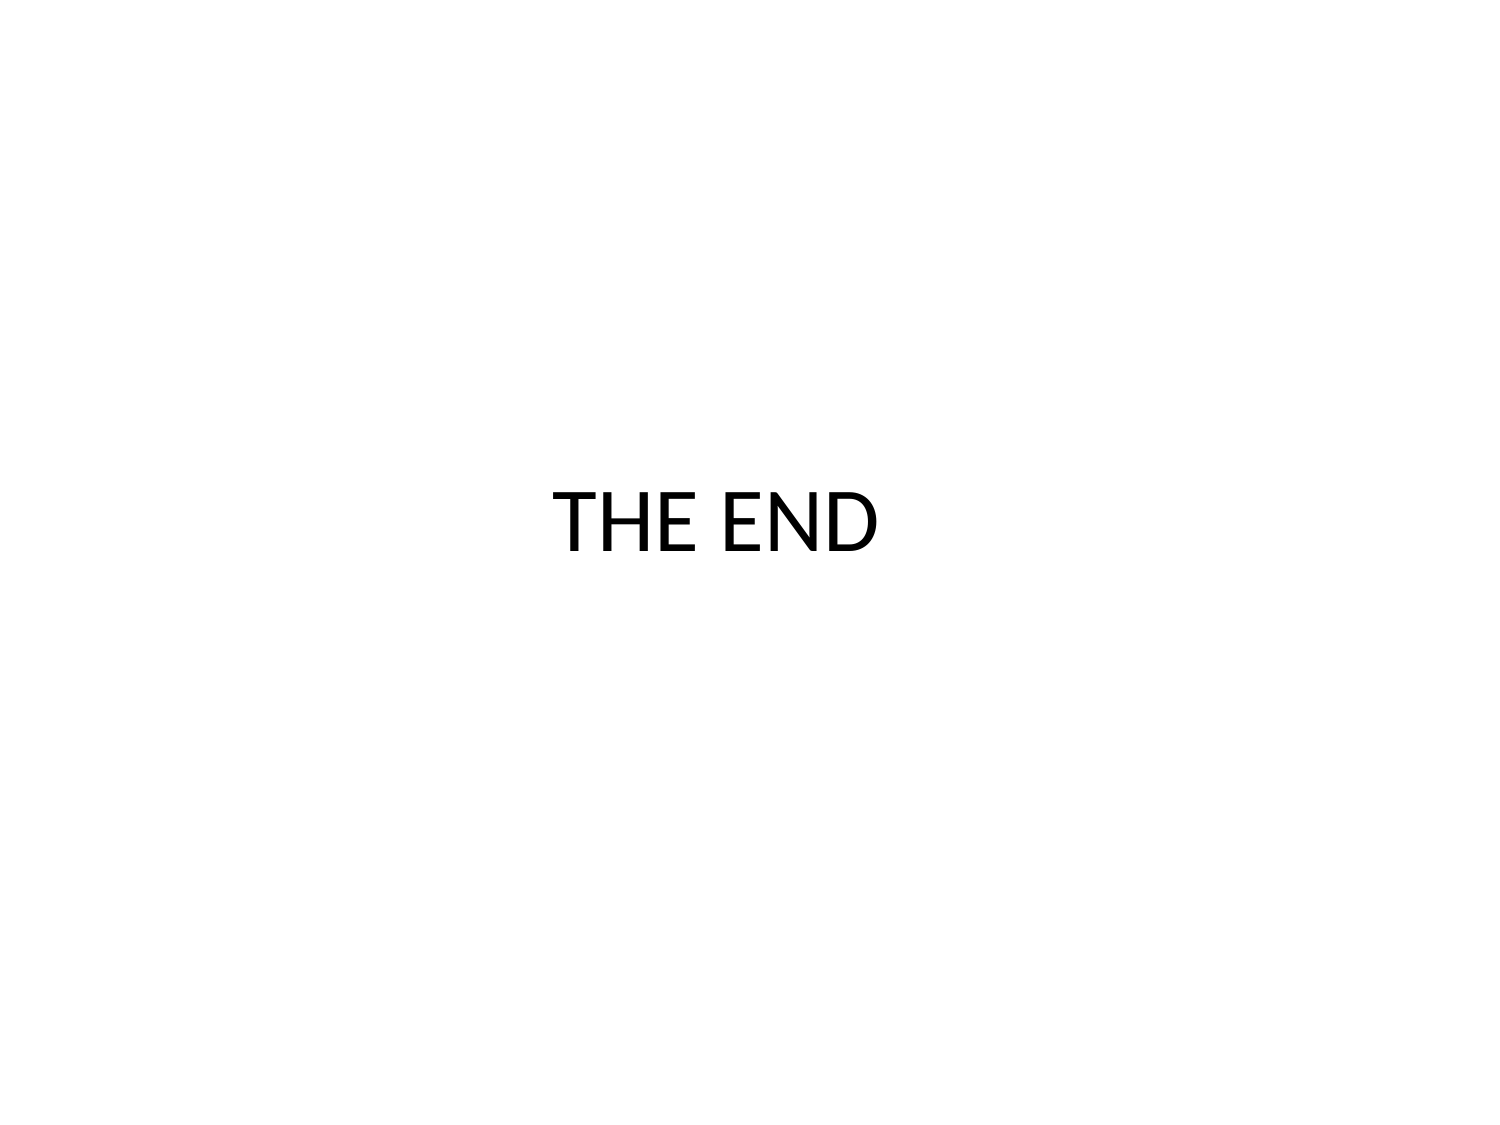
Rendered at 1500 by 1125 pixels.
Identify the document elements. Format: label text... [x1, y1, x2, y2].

title THE END [41, 420, 1392, 609]
